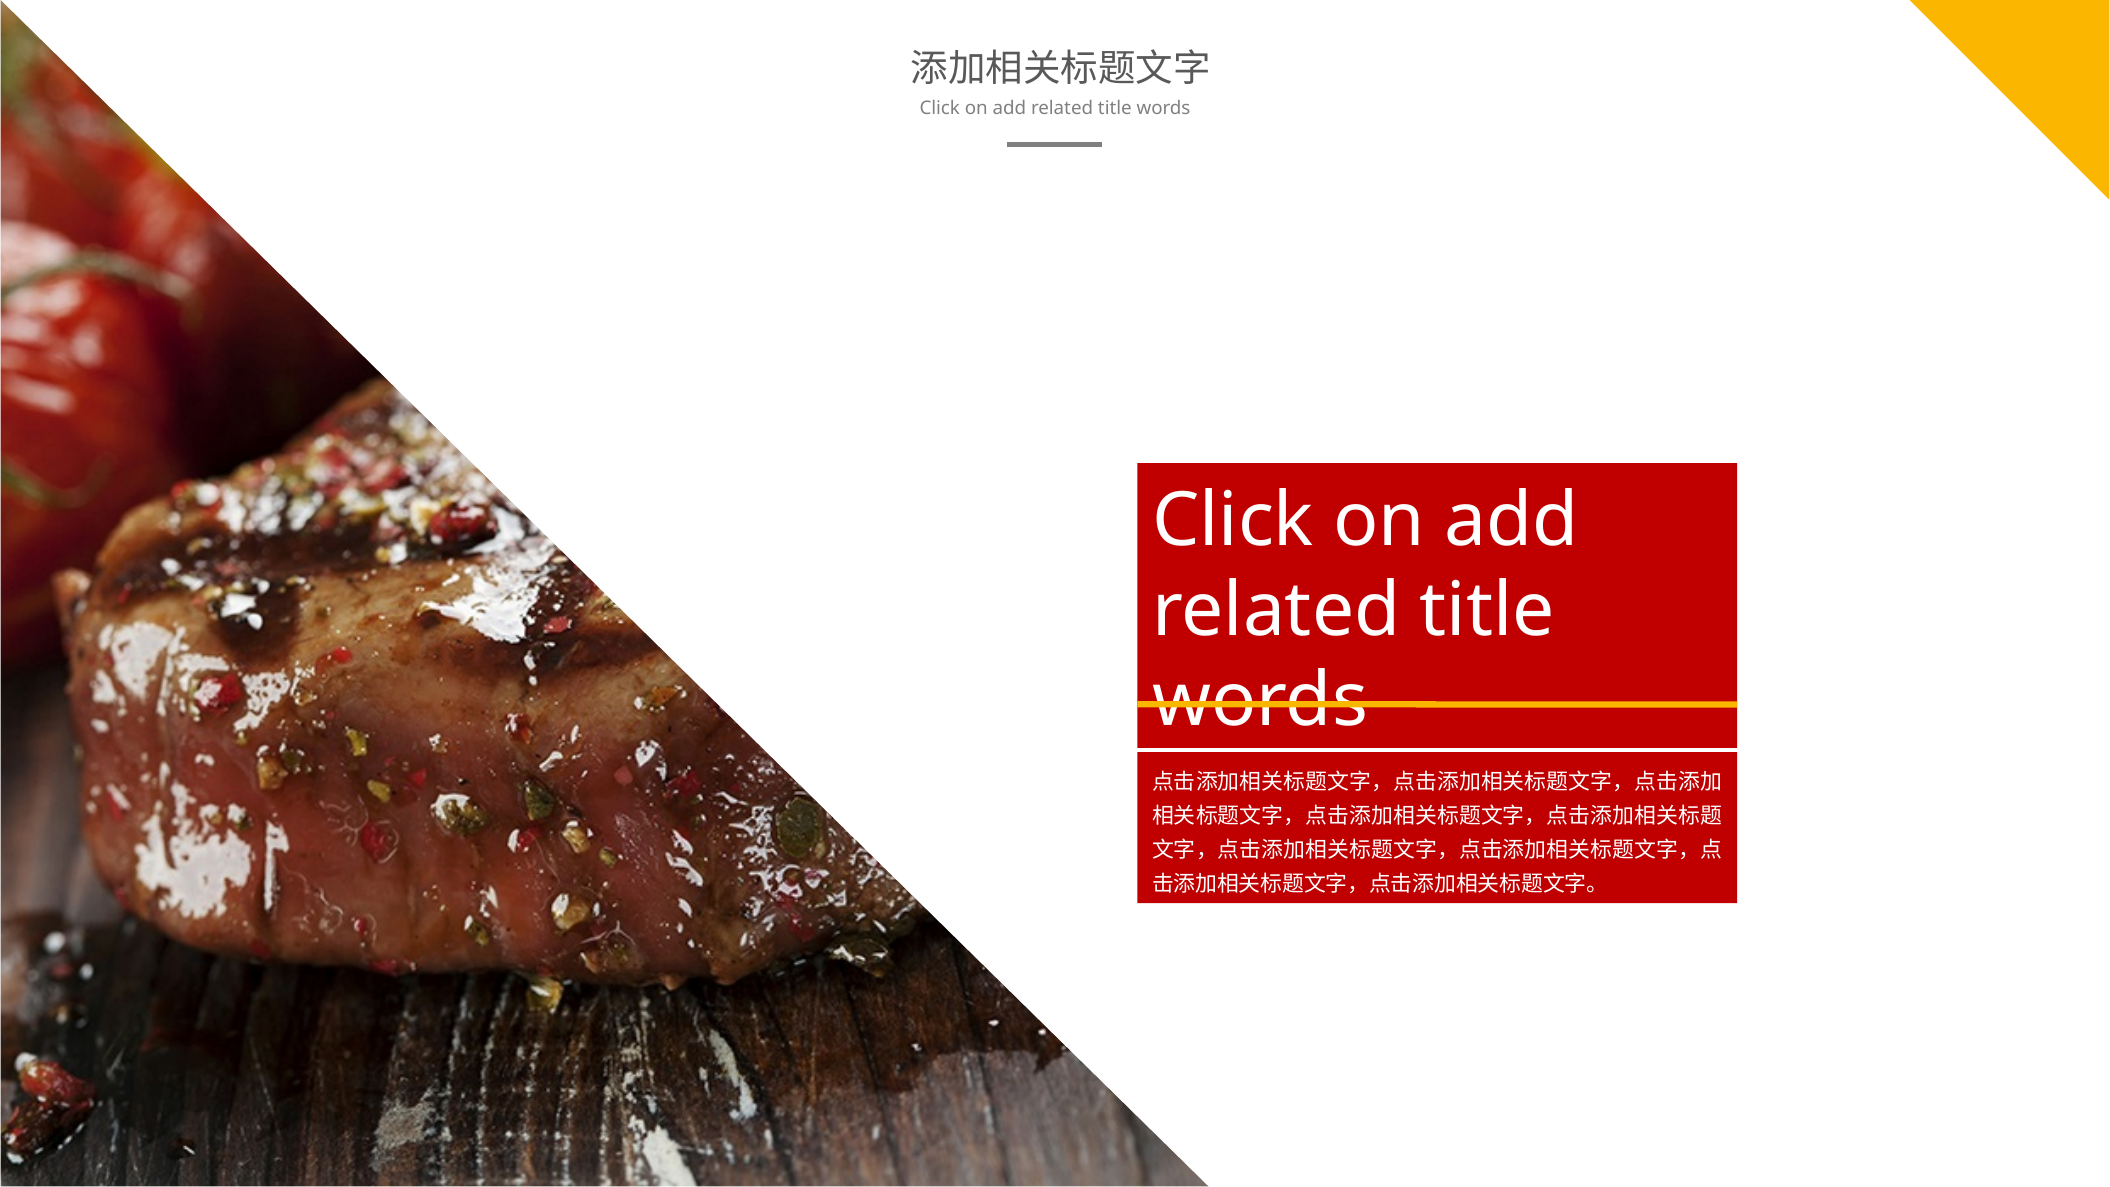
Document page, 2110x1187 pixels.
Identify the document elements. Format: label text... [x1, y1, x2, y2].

text_box [0, 0, 1209, 1187]
text_box [1909, 0, 2110, 201]
text_box 添加相关标题文字 [877, 37, 1245, 95]
text_box Click on add related title words [1137, 463, 1738, 704]
text_box Click on add related title words [877, 89, 1232, 124]
text_box Click on add related title words [1137, 705, 1738, 748]
text_box 点击添加相关标题文字，点击添加相关标题文字，点击添加相关标题文字，点击添加相关标题文字，点击添加相关标题文字，点击添加相关标题文字，点击添加相关标题文字，点击添加相关标题文字，点击添加相关标题文字。 [1137, 752, 1738, 904]
